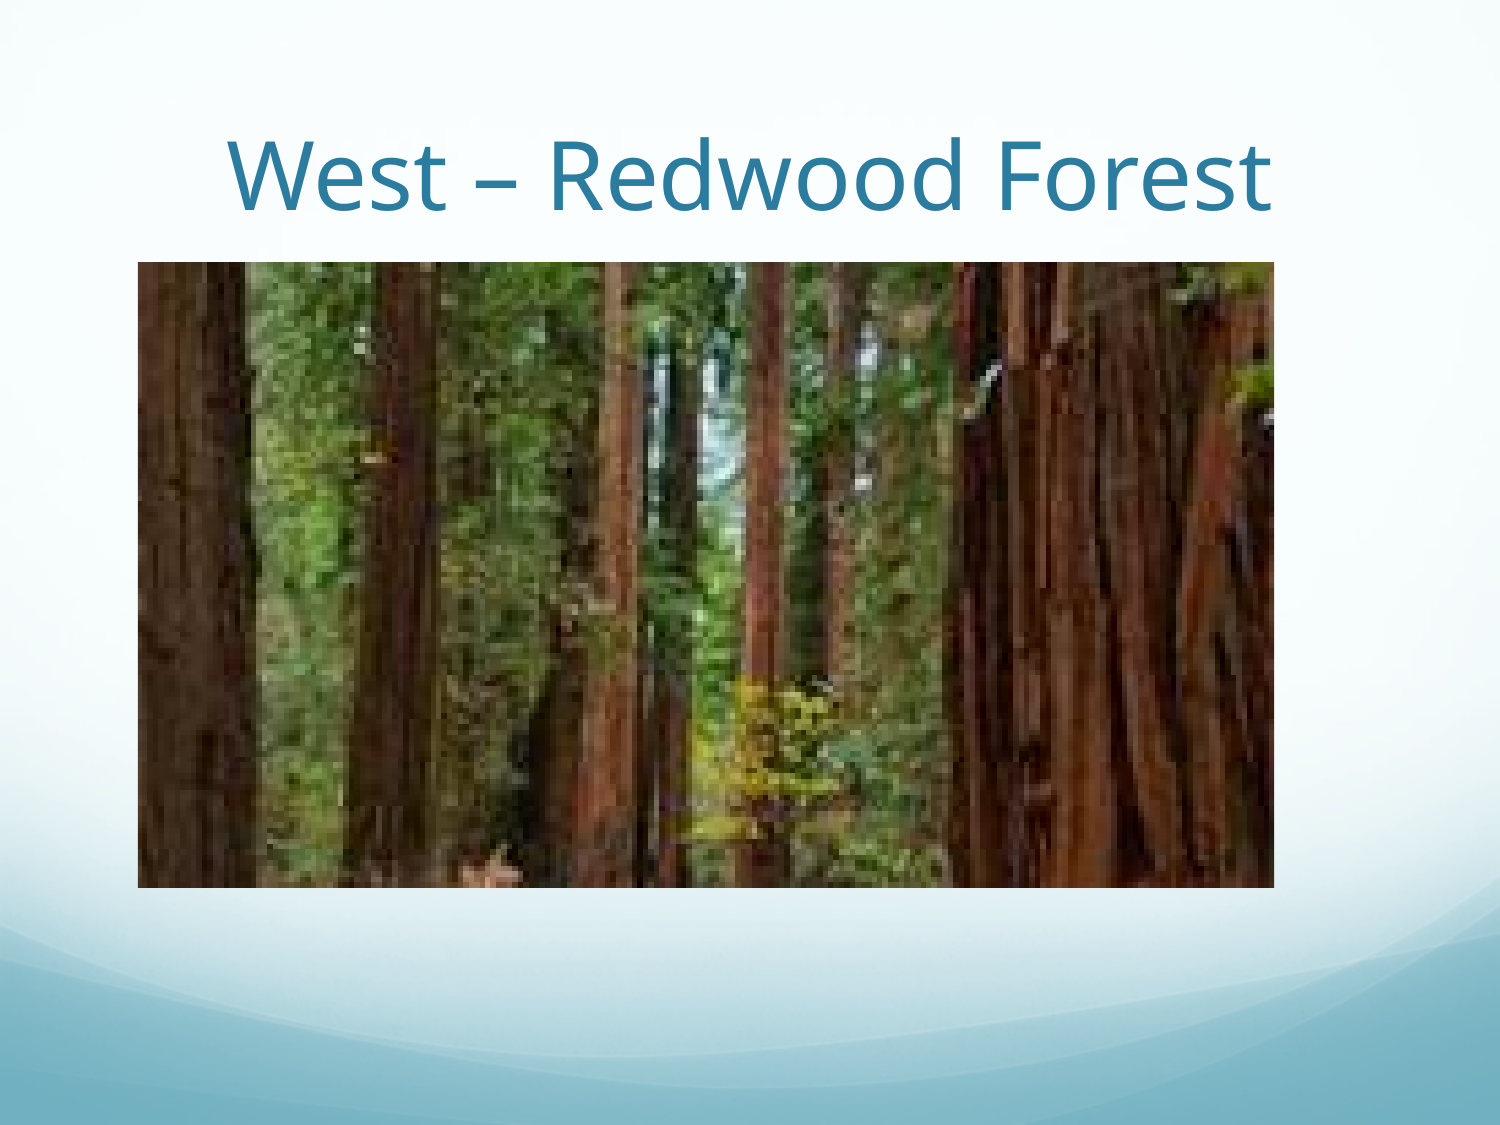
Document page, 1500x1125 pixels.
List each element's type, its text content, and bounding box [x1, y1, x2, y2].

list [137, 261, 1275, 888]
title West – Redwood Forest [90, 17, 1410, 237]
